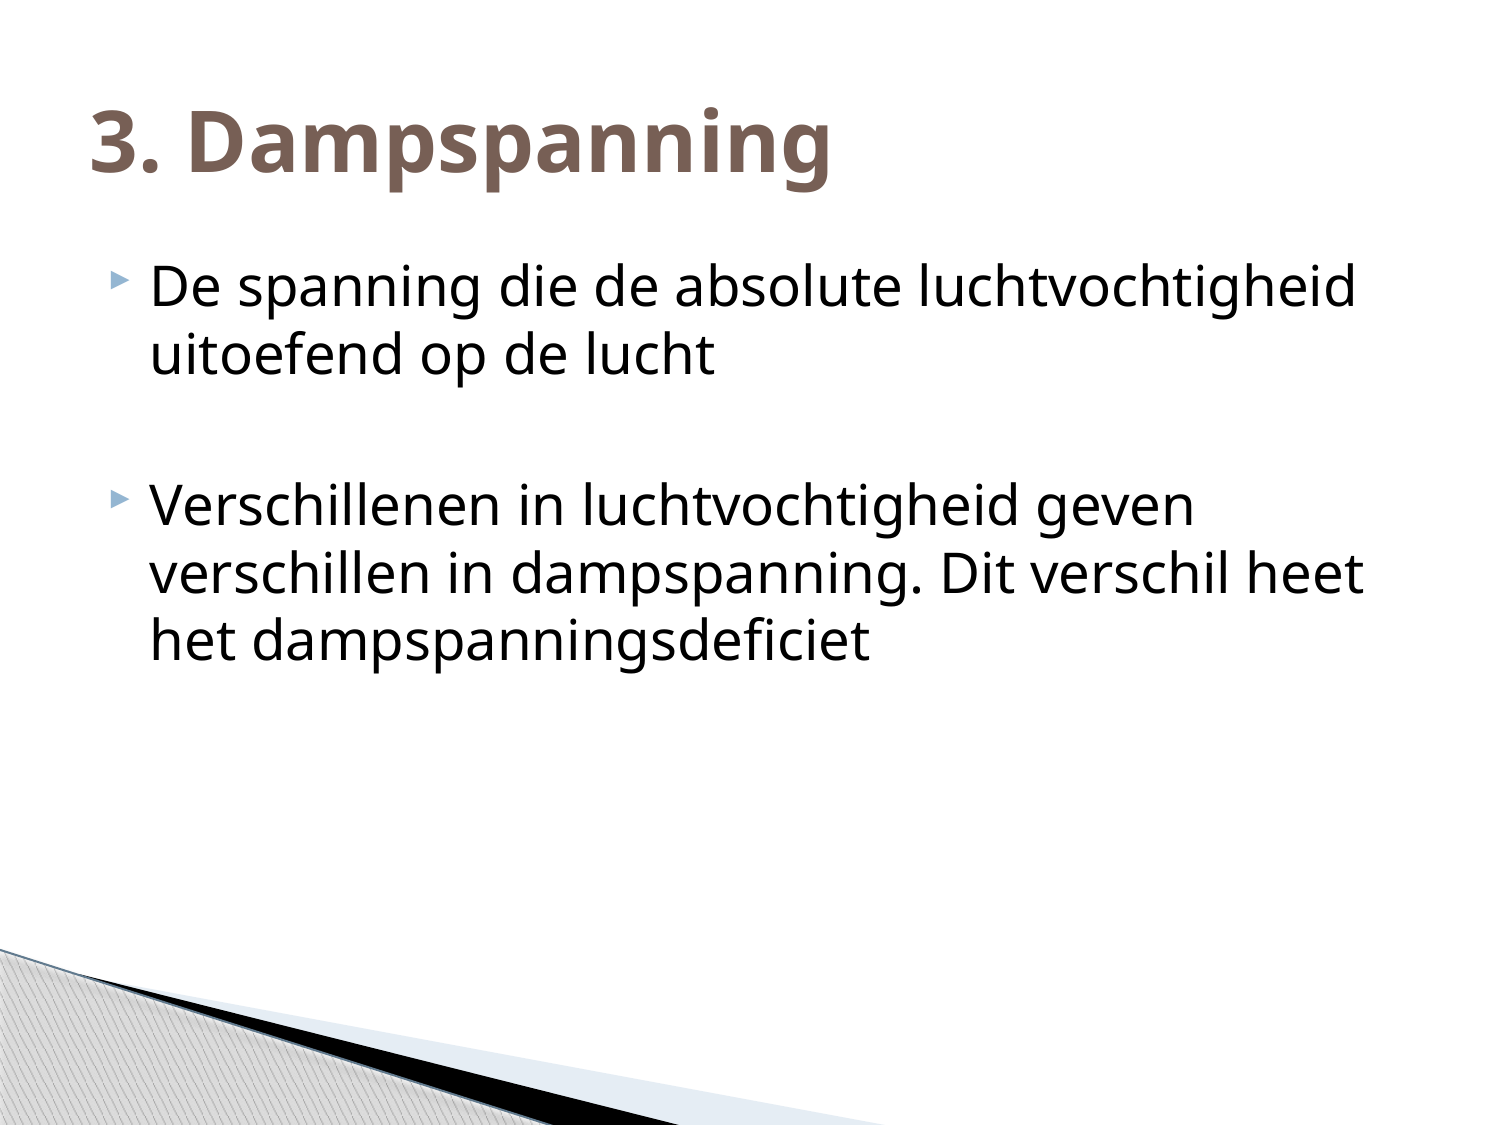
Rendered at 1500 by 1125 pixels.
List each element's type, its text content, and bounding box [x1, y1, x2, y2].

list De spanning die de absolute luchtvochtigheid uitoefend op de lucht Verschillenen in luchtvochtigheid geven verschillen in dampspanning. Dit verschil heet het dampspanningsdeficiet [75, 243, 1425, 986]
title 3. Dampspanning [75, 45, 1425, 233]
